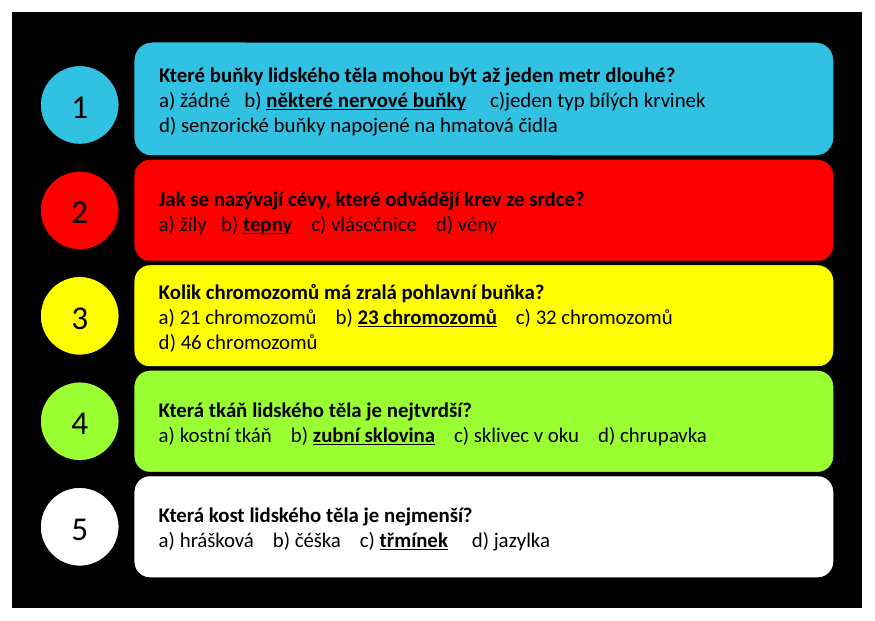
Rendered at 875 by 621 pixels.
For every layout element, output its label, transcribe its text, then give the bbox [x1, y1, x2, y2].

text_box [13, 15, 861, 605]
text_box 1 [36, 61, 123, 149]
text_box Která tkáň lidského těla je nejtvrdší? a) kostní tkáň b) zubní sklovina c) sklivec v oku d) chrupavka [130, 366, 838, 477]
text_box Jak se nazývají cévy, které odvádějí krev ze srdce? a) žíly b) tepny c) vlásečnice d) vény [130, 155, 838, 263]
text_box Která kost lidského těla je nejmenší? a) hrášková b) čéška c) třmínek d) jazylka [130, 474, 838, 582]
text_box Kolik chromozomů má zralá pohlavní buňka? a) 21 chromozomů b) 23 chromozomů c) 32 chromozomů d) 46 chromozomů [130, 260, 838, 368]
text_box 3 [36, 272, 123, 359]
text_box 4 [36, 378, 123, 465]
text_box Které buňky lidského těla mohou být až jeden metr dlouhé? a) žádné b) některé nervové buňky c)jeden typ bílých krvinek d) senzorické buňky napojené na hmatová čidla [130, 38, 838, 157]
text_box [0, 0, 875, 621]
text_box 2 [36, 167, 123, 254]
text_box 5 [36, 483, 123, 570]
